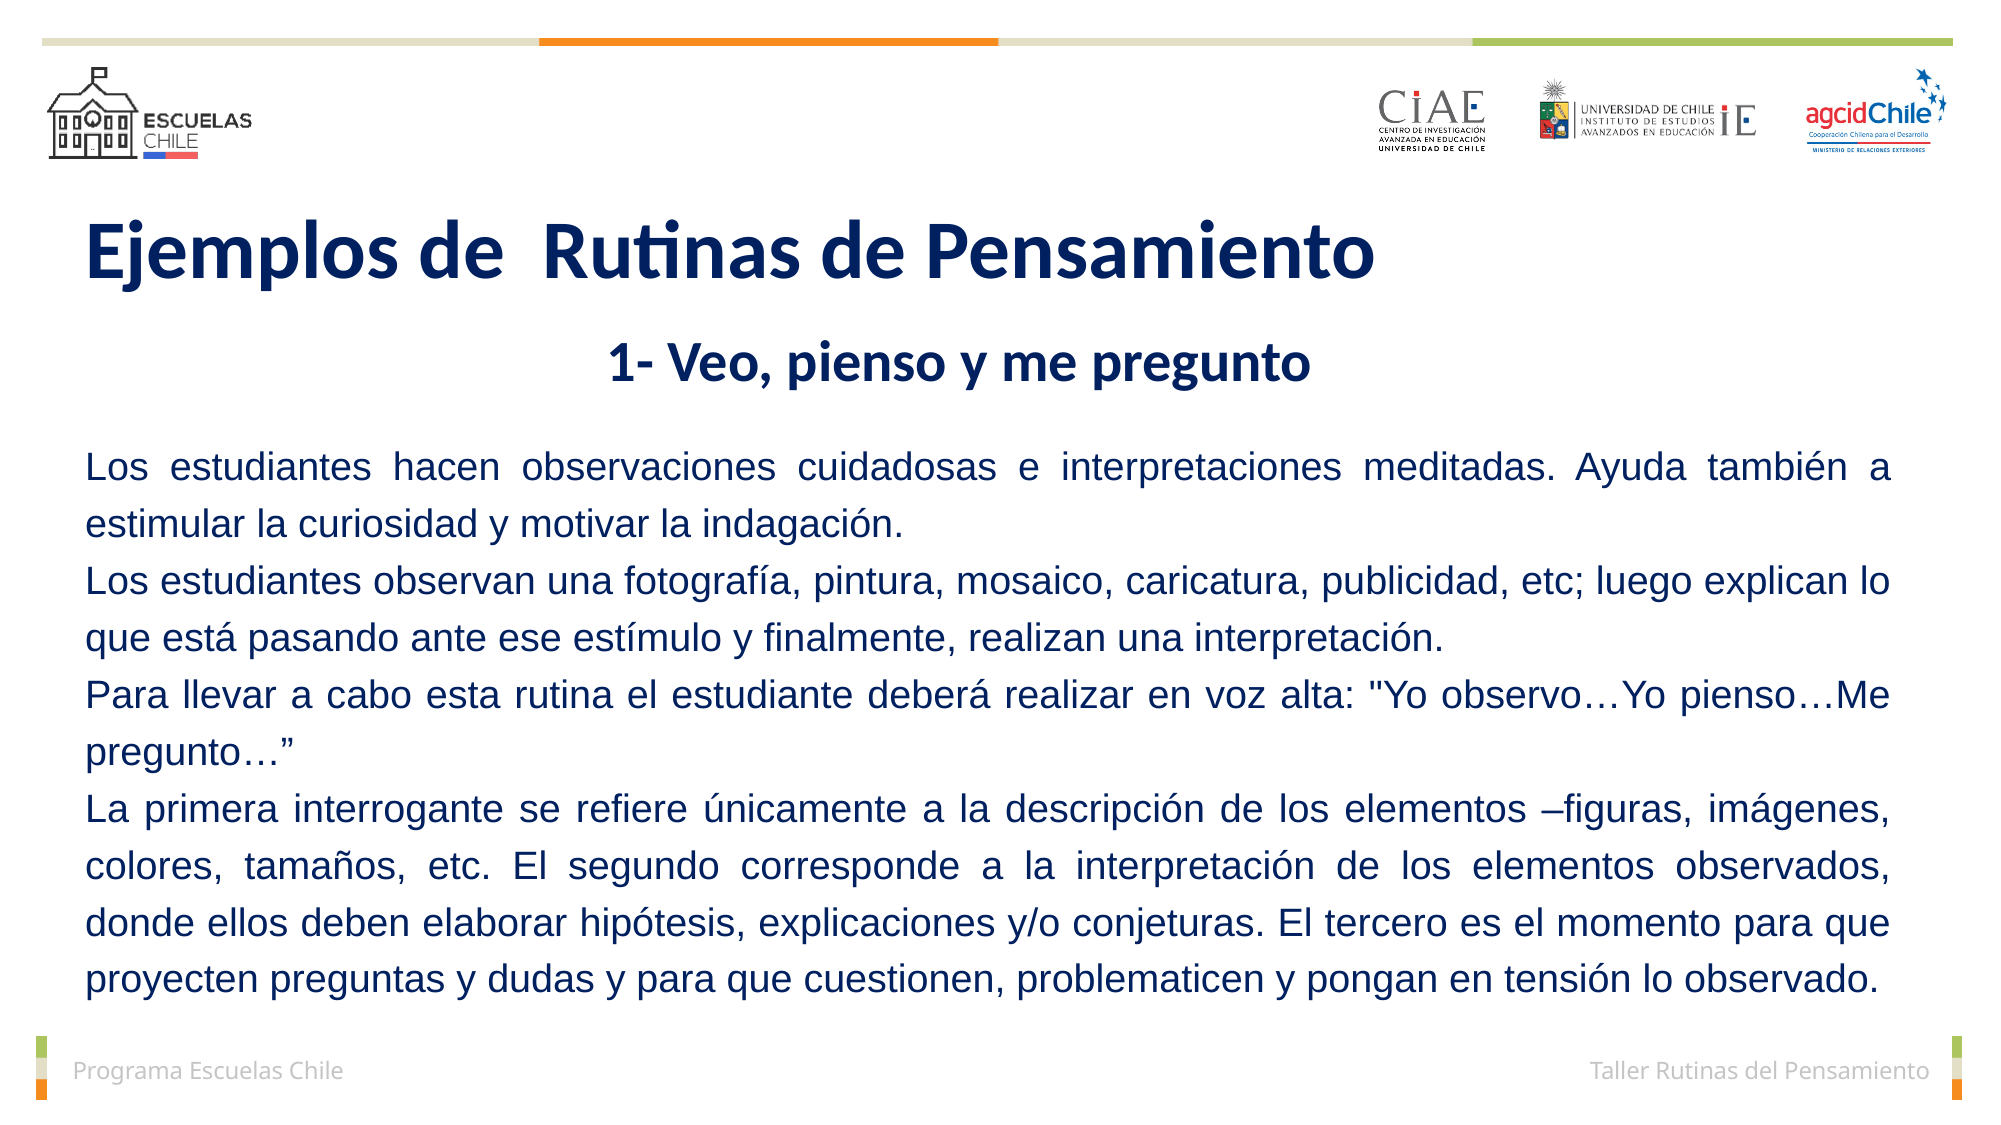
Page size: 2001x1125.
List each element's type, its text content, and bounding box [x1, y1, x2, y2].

picture [42, 38, 1953, 46]
picture [1369, 65, 1950, 161]
text_box Los estudiantes hacen observaciones cuidadosas e interpretaciones meditadas. Ayuda también a estimular la curiosidad y motivar la indagación. Los estudiantes observan una fotografía, pintura, mosaico, caricatura, publicidad, etc; luego explican lo que está pasando ante ese estímulo y finalmente, realizan una interpretación. Para llevar a cabo esta rutina el estudiante deberá realizar en voz alta: "Yo observo…Yo pienso…Me pregunto…” La primera interrogante se refiere únicamente a la descripción de los elementos –figuras, imágenes, colores, tamaños, etc. El segundo corresponde a la interpretación de los elementos observados, donde ellos deben elaborar hipótesis, explicaciones y/o conjeturas. El tercero es el momento para que proyecten preguntas y dudas y para que cuestionen, problematicen y pongan en tensión lo observado. [70, 416, 1909, 1016]
picture [46, 67, 253, 159]
text_box Ejemplos de Rutinas de Pensamiento [70, 180, 1909, 311]
picture [36, 1036, 47, 1100]
text_box 1- Veo, pienso y me pregunto [591, 308, 1342, 409]
picture [1952, 1036, 1962, 1100]
